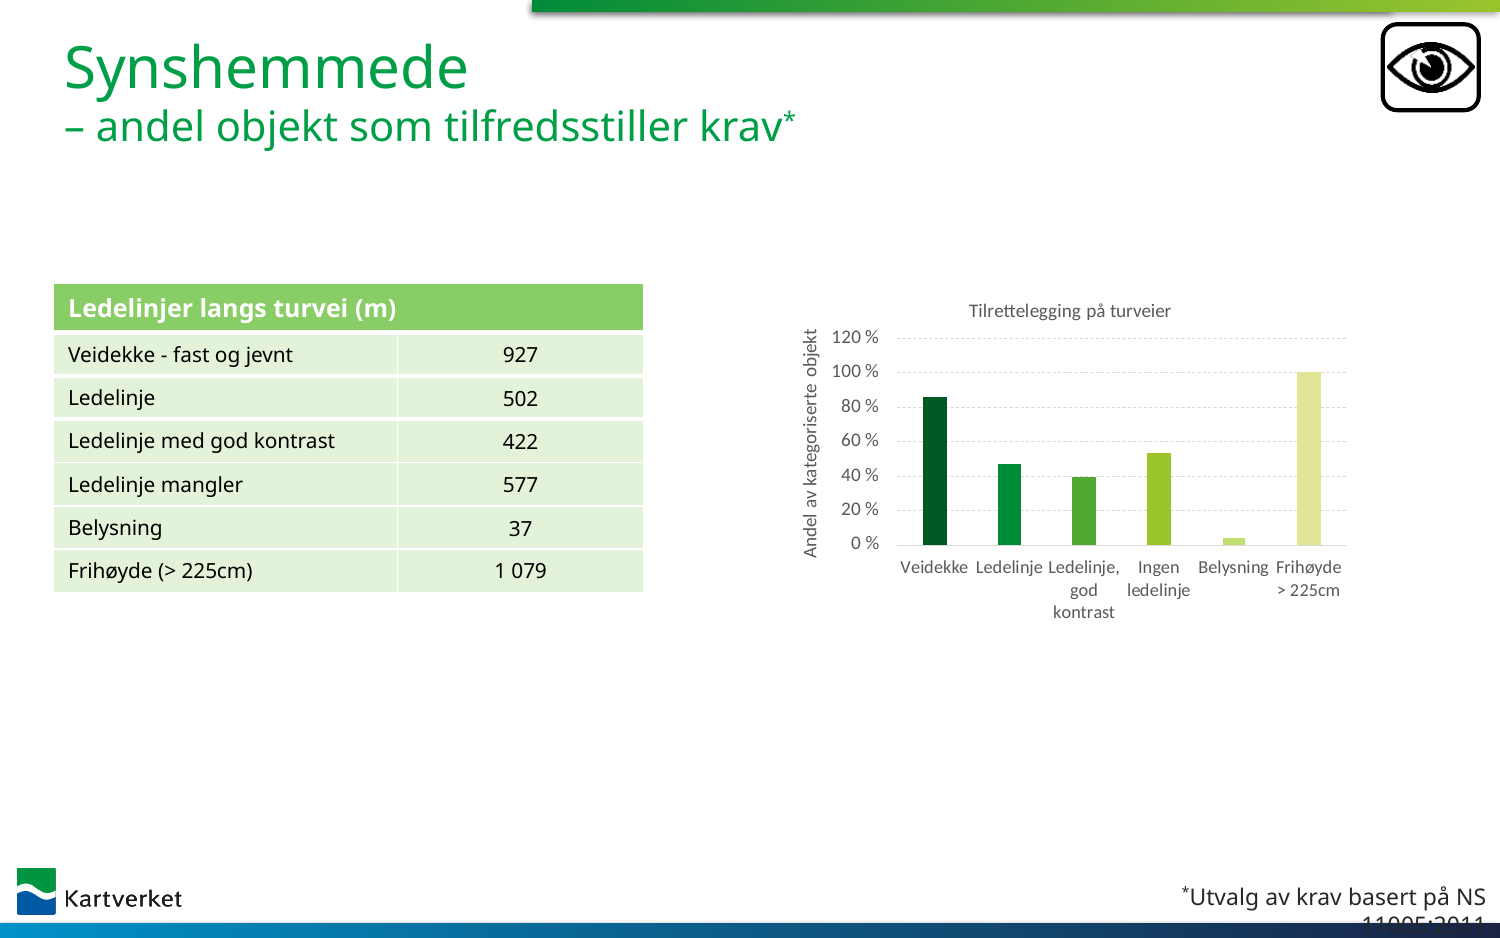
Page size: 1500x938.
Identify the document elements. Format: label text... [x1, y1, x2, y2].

text_box *Utvalg av krav basert på NS 11005:2011 [1068, 873, 1500, 938]
table_cell Ledelinje mangler [54, 463, 397, 505]
text_box Synshemmede – andel objekt som tilfredsstiller krav* [49, 24, 1431, 158]
table_cell 927 [398, 335, 643, 374]
table_cell 37 [398, 507, 643, 548]
table_cell Veidekke - fast og jevnt [54, 335, 397, 374]
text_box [1382, 24, 1480, 111]
table_cell Frihøyde (> 225cm) [54, 550, 397, 592]
table_cell Ledelinje [54, 378, 397, 417]
table_cell 502 [398, 378, 643, 417]
table_header Ledelinjer langs turvei (m) [54, 284, 643, 330]
table_cell 422 [398, 421, 643, 462]
table_cell Belysning [54, 507, 397, 548]
table_cell Ledelinje med god kontrast [54, 421, 397, 462]
picture [791, 291, 1349, 630]
table_cell 577 [398, 463, 643, 505]
table_cell 1 079 [398, 550, 643, 592]
